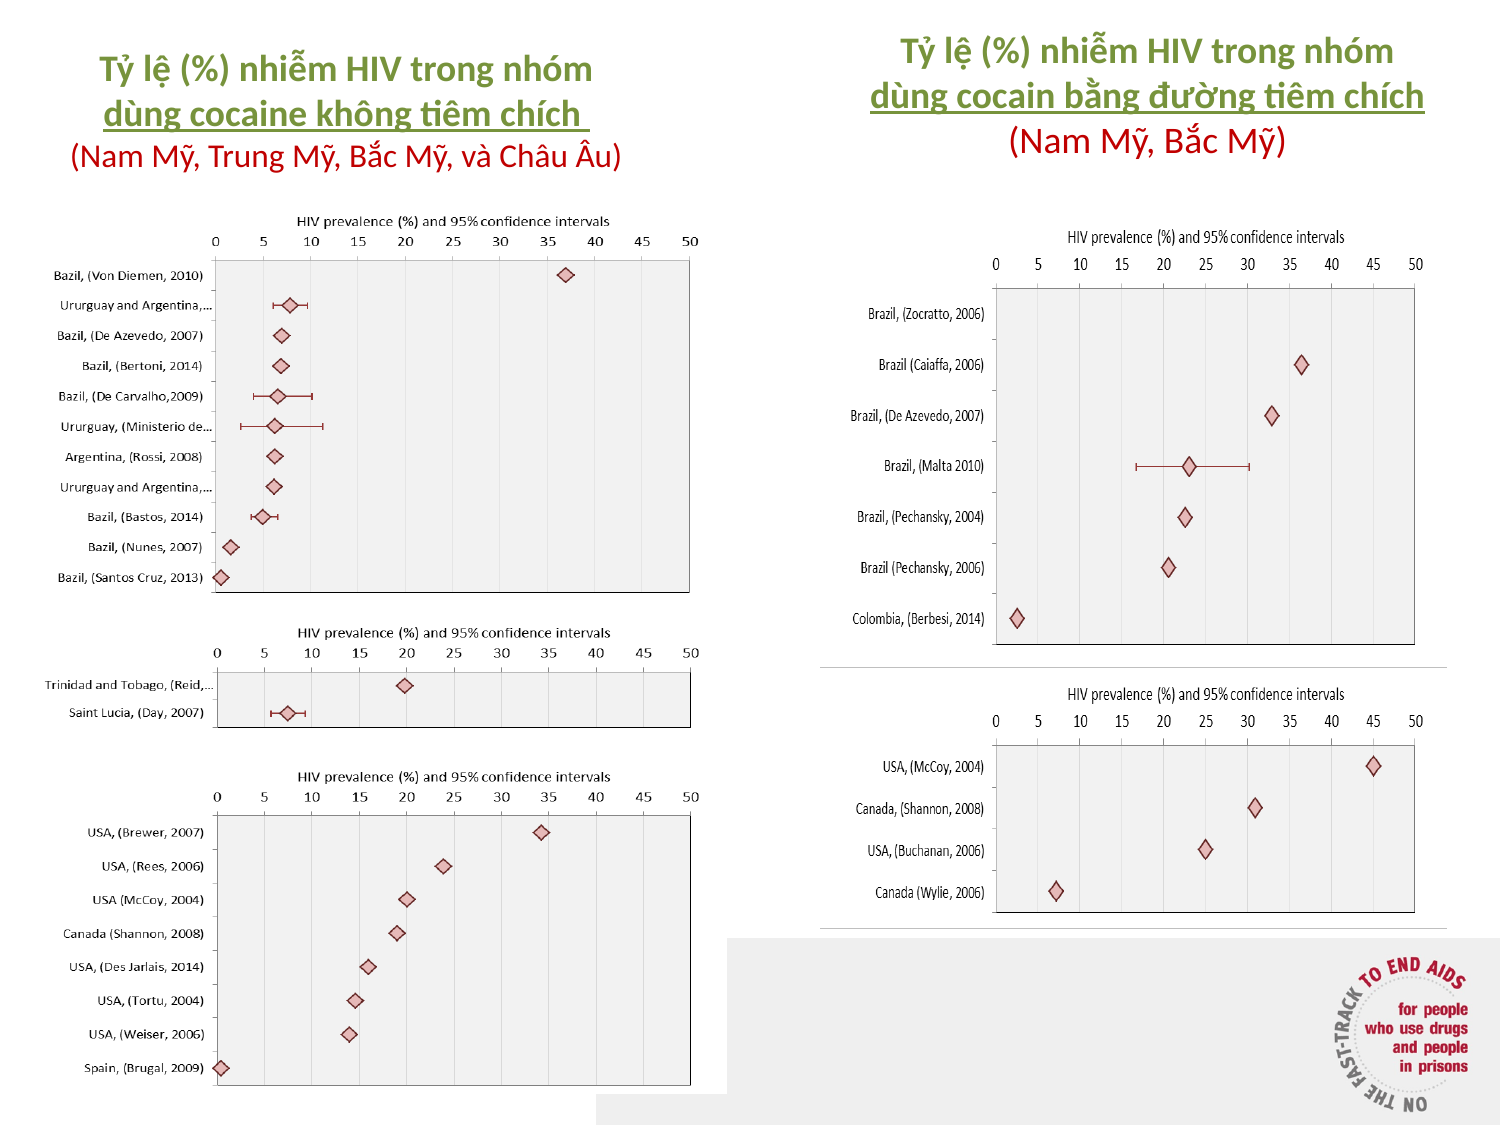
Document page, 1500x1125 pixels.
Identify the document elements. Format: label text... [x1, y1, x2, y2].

title Tỷ lệ (%) nhiễm HIV trong nhóm dùng cocaine không tiêm chích (Nam Mỹ, Trung Mỹ, Bắc Mỹ, và Châu Âu) [44, 15, 649, 201]
picture [17, 202, 1500, 1125]
picture [820, 195, 1448, 929]
text_box Tỷ lệ (%) nhiễm HIV trong nhóm dùng cocain bằng đường tiêm chích (Nam Mỹ, Bắc Mỹ) [851, 0, 1444, 188]
